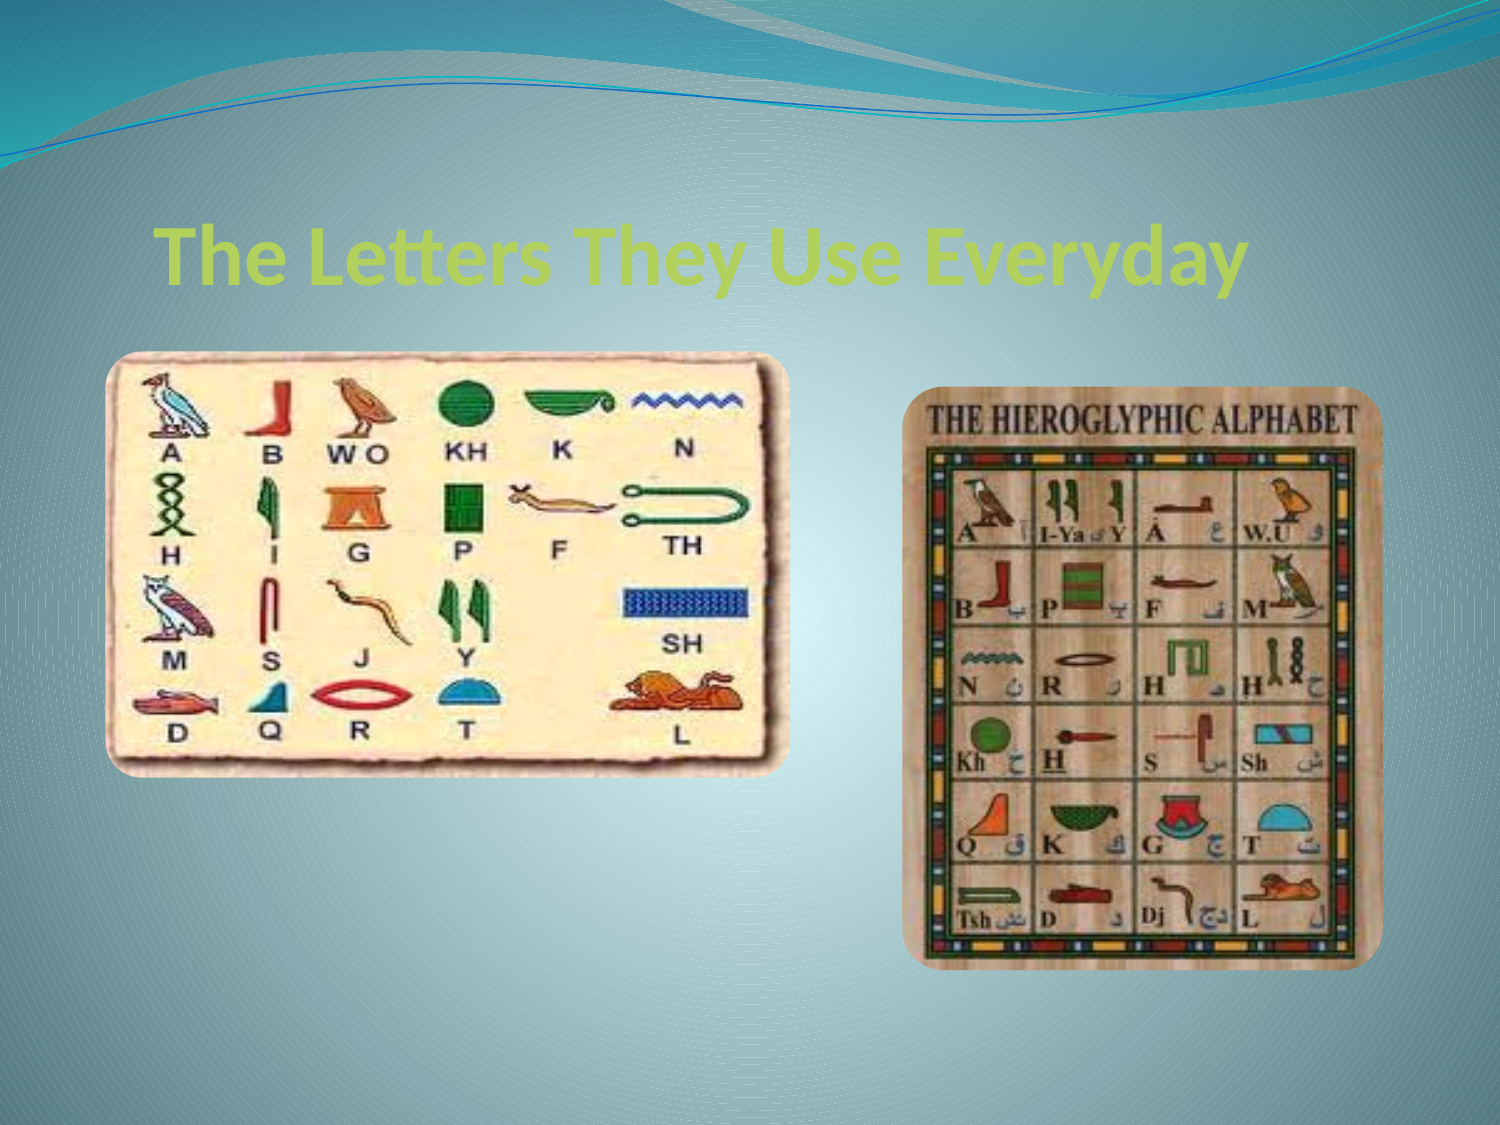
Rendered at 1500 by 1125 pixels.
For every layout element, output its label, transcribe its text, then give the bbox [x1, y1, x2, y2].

picture [902, 386, 1383, 971]
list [105, 351, 791, 778]
title The Letters They Use Everyday [75, 115, 1425, 303]
